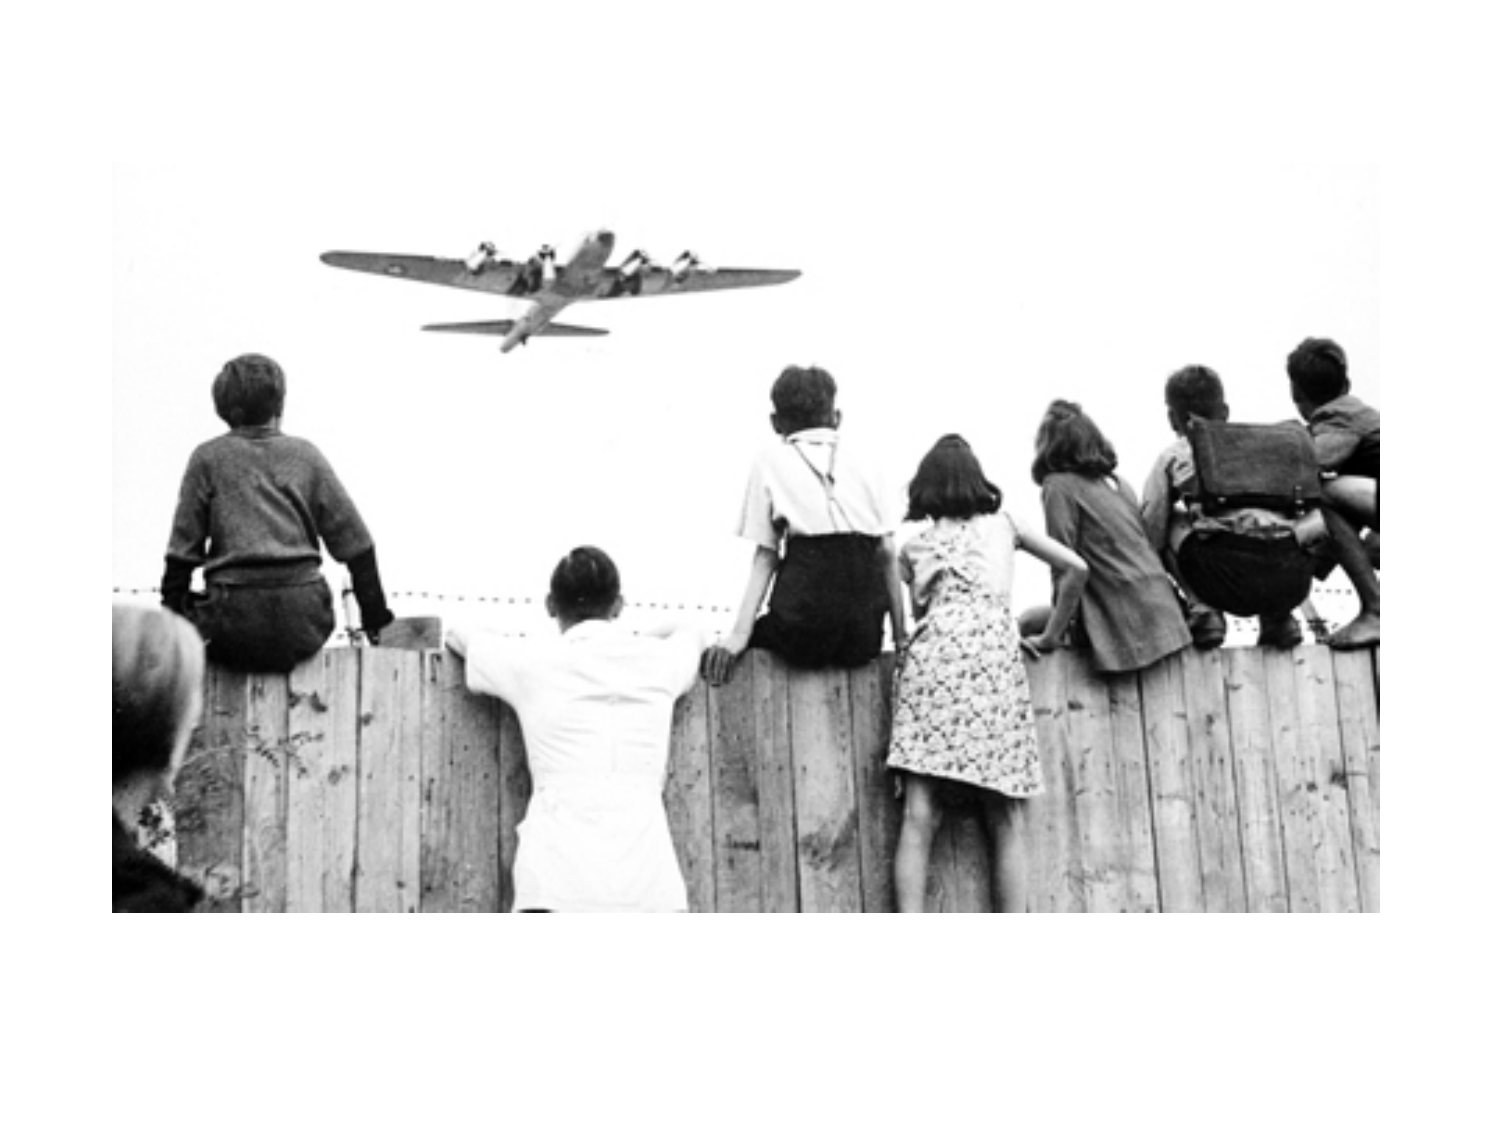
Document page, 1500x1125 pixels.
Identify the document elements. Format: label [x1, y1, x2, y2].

picture [112, 162, 1380, 913]
